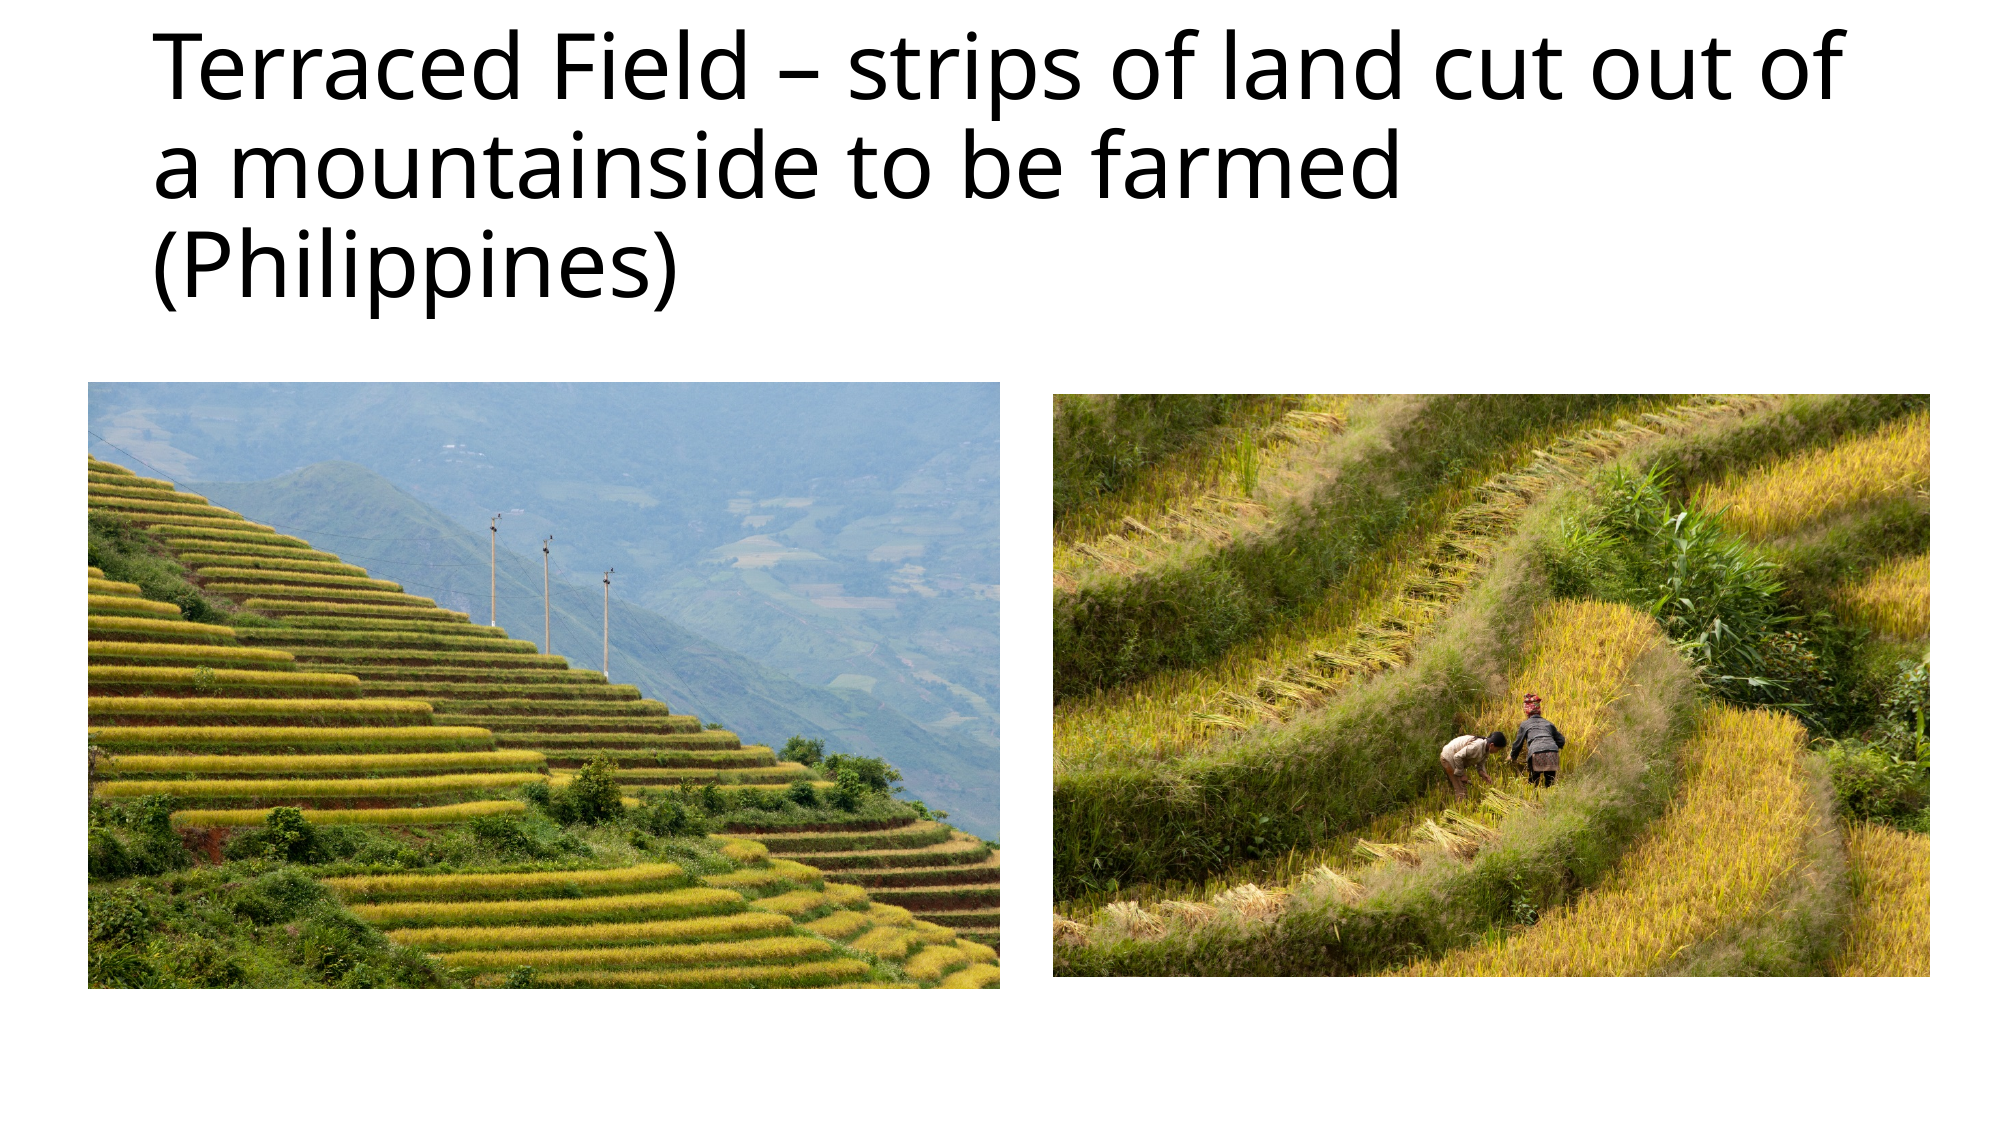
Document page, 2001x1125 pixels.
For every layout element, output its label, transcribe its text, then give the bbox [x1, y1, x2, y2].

title Terraced Field – strips of land cut out of a mountainside to be farmed (Philippines) [137, 59, 1863, 278]
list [1053, 394, 1930, 977]
picture [88, 382, 1001, 989]
